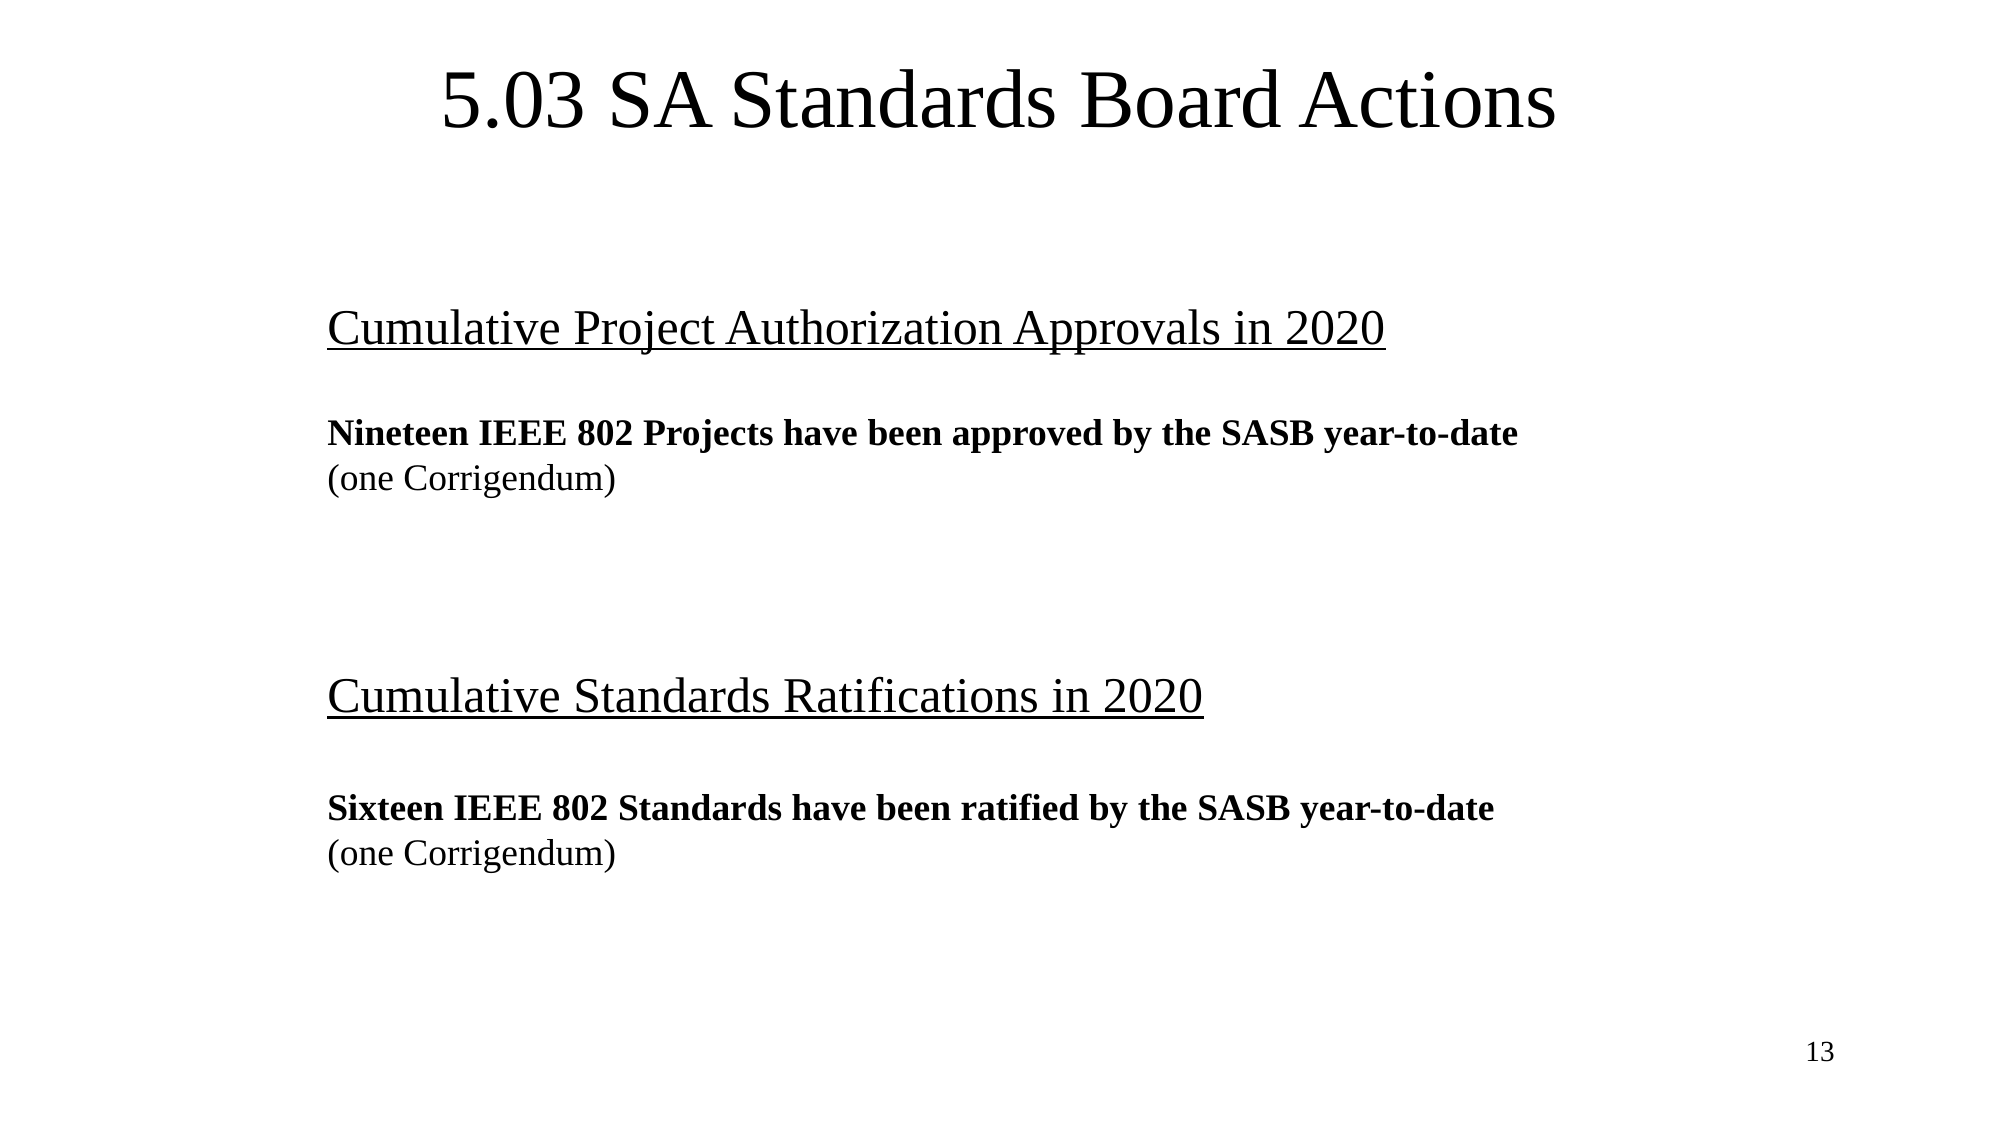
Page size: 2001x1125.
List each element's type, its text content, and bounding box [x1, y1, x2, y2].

text_box Cumulative Project Authorization Approvals in 2020 Nineteen IEEE 802 Projects have been approved by the SASB year-to-date (one Corrigendum) Cumulative Standards Ratifications in 2020 Sixteen IEEE 802 Standards have been ratified by the SASB year-to-date (one Corrigendum) [312, 287, 1725, 881]
slide_number 13 [1433, 1024, 1851, 1101]
title 5.03 SA Standards Board Actions [249, 0, 1751, 188]
